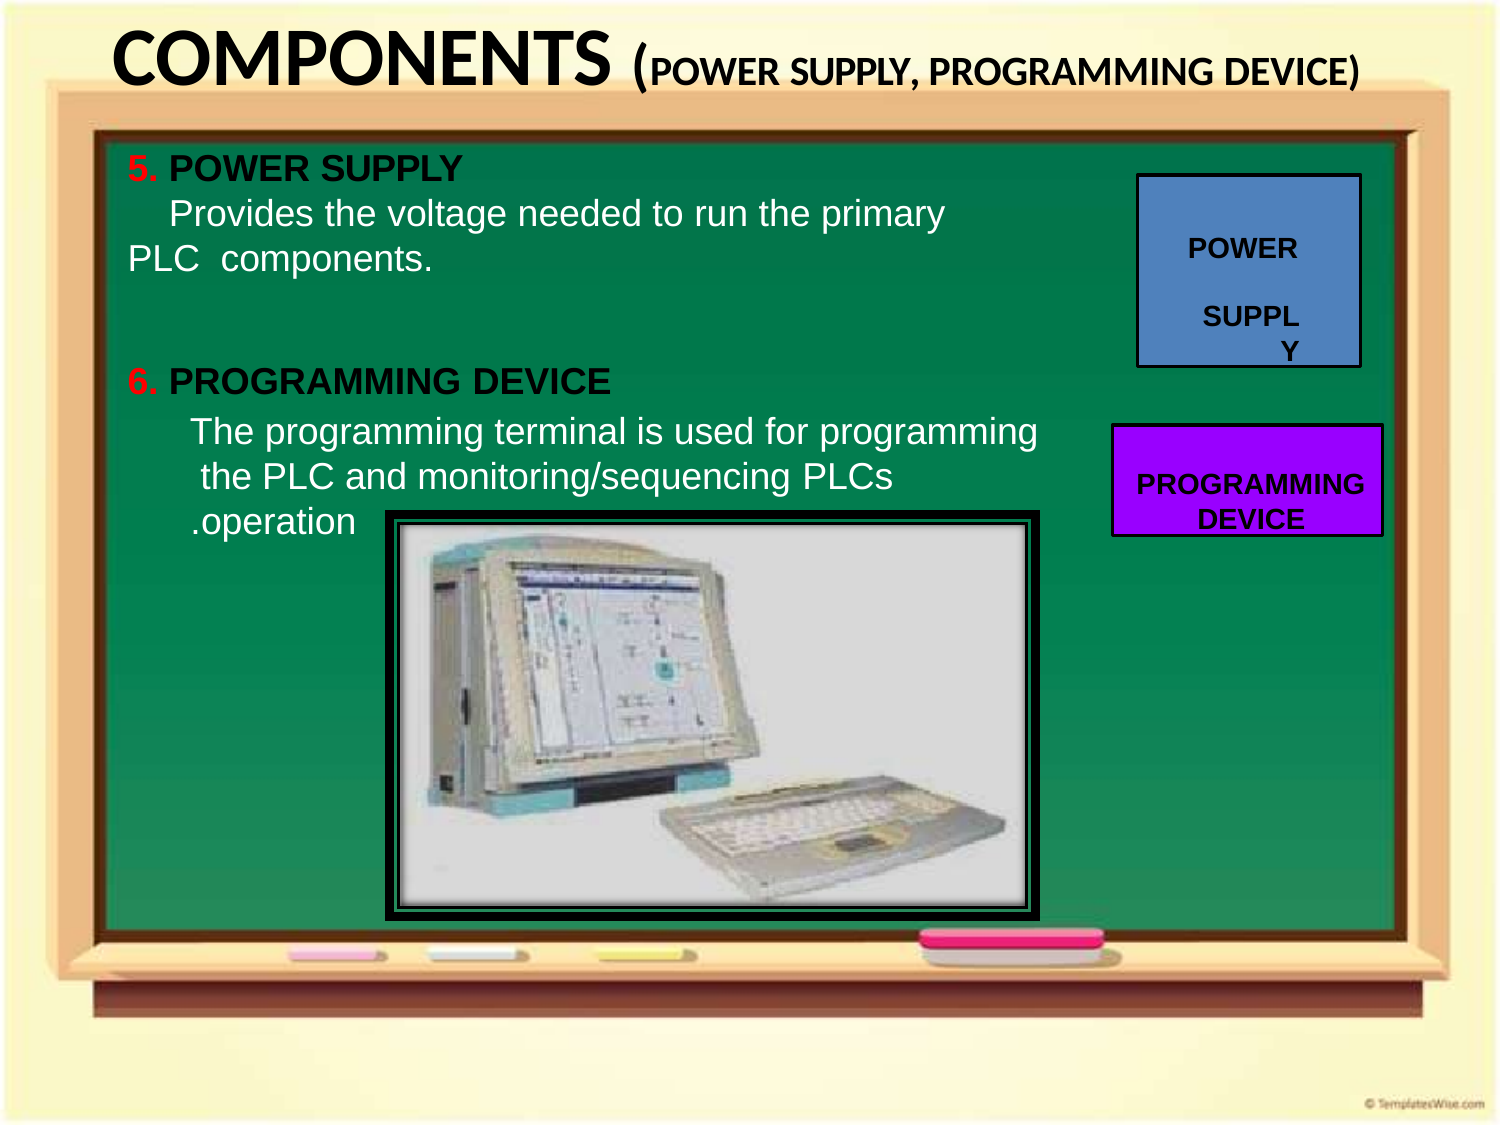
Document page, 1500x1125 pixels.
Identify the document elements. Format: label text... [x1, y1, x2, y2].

text_box 5. POWER SUPPLY Provides the voltage needed to run the primary PLC components. [125, 191, 1044, 279]
text_box PROGRAMMING DEVICE [1112, 425, 1383, 536]
title COMPONENTS (POWER SUPPLY, PROGRAMMING DEVICE) [112, 0, 1373, 191]
text_box POWER SUPPLY [1137, 191, 1361, 367]
text_box [399, 524, 1026, 907]
picture [0, 0, 1500, 1125]
text_box 6. PROGRAMMING DEVICE The programming terminal is used for programming the PLC and monitoring/sequencing PLCs [125, 349, 1046, 497]
text_box operation. [187, 494, 359, 542]
